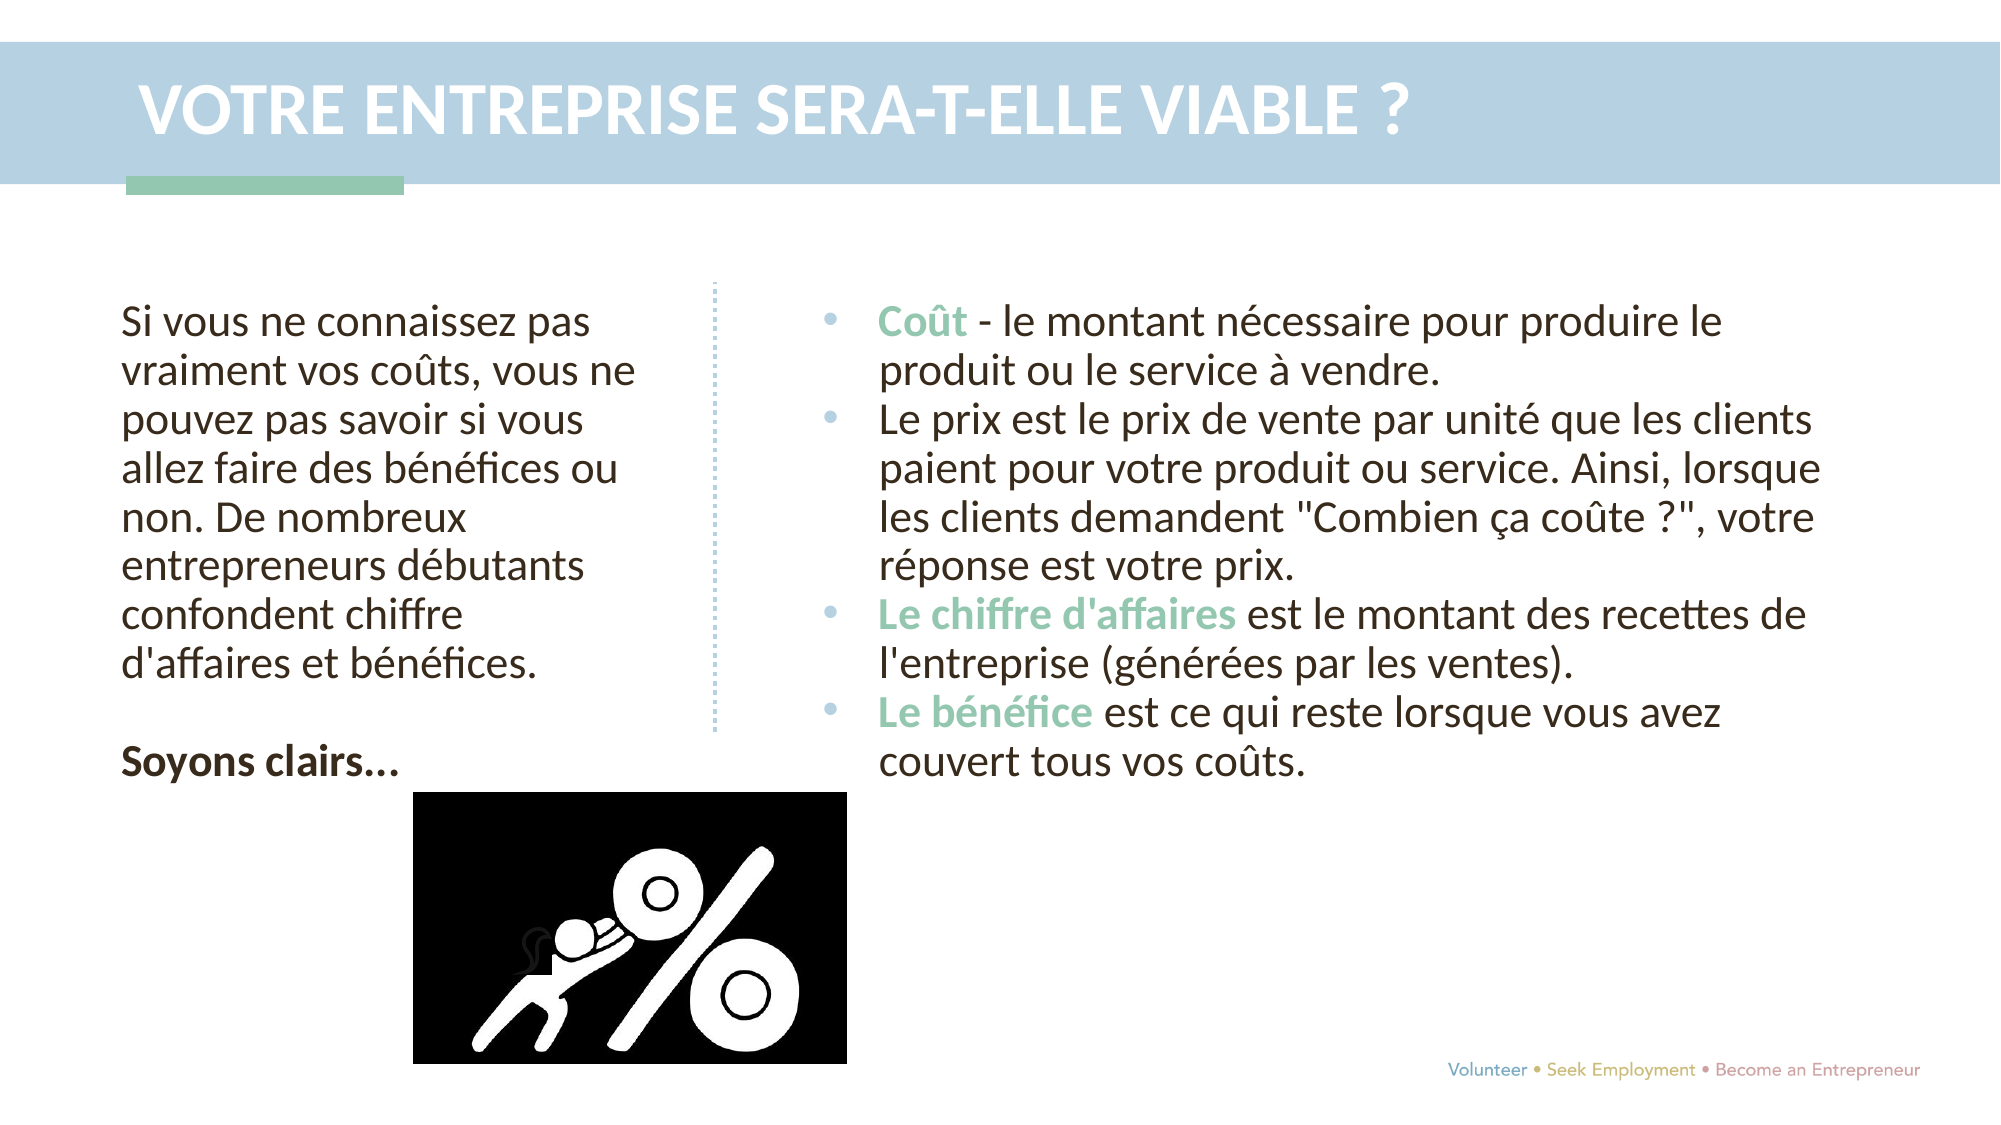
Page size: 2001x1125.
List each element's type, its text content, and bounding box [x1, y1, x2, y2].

text_box Coût - le montant nécessaire pour produire le produit ou le service à vendre. Le prix est le prix de vente par unité que les clients paient pour votre produit ou service. Ainsi, lorsque les clients demandent "Combien ça coûte ?", votre réponse est votre prix. Le chiffre d'affaires est le montant des recettes de l'entreprise (générées par les ventes). Le bénéfice est ce qui reste lorsque vous avez couvert tous vos coûts. [807, 289, 1881, 835]
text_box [413, 792, 847, 1064]
picture [1418, 1046, 1971, 1103]
list VOTRE ENTREPRISE SERA-T-ELLE VIABLE ? [123, 51, 1913, 170]
text_box Si vous ne connaissez pas vraiment vos coûts, vous ne pouvez pas savoir si vous allez faire des bénéfices ou non. De nombreux entrepreneurs débutants confondent chiffre d'affaires et bénéfices. Soyons clairs... [106, 289, 656, 835]
